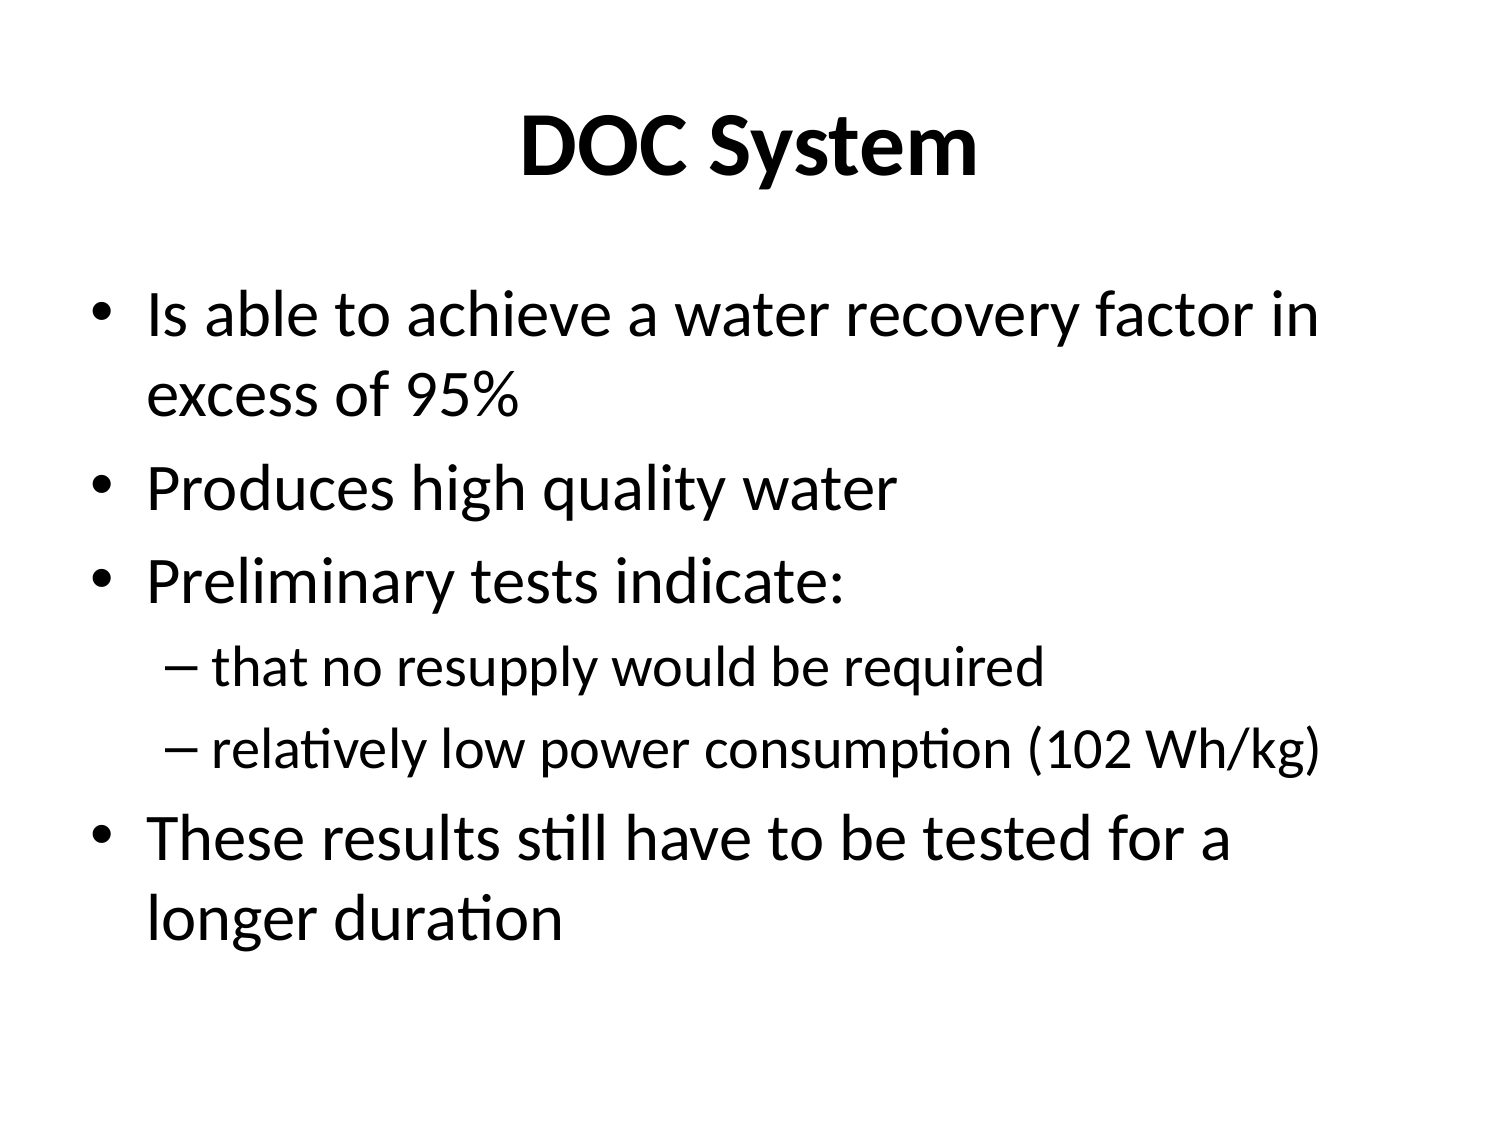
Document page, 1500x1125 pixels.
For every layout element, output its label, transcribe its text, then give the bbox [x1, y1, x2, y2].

title DOC System [75, 45, 1425, 233]
list Is able to achieve a water recovery factor in excess of 95% Produces high quality water Preliminary tests indicate: that no resupply would be required relatively low power consumption (102 Wh/kg) These results still have to be tested for a longer duration [75, 262, 1425, 1005]
